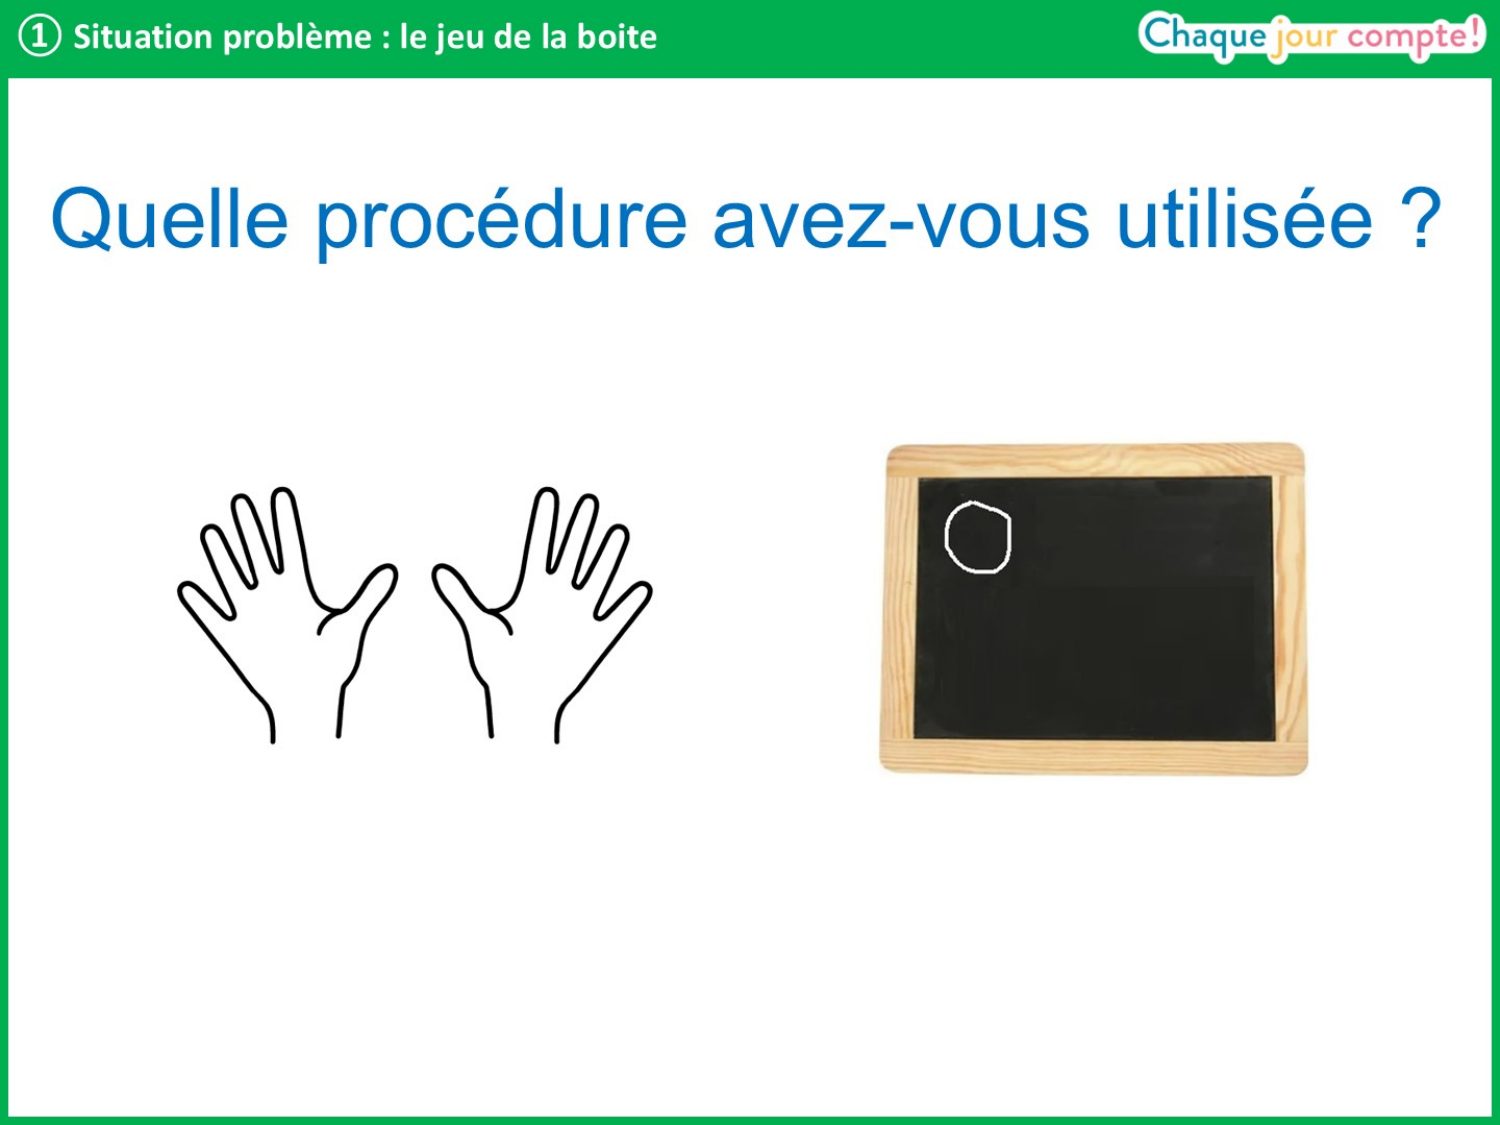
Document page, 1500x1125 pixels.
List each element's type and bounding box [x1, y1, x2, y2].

list [0, 0, 1500, 1125]
